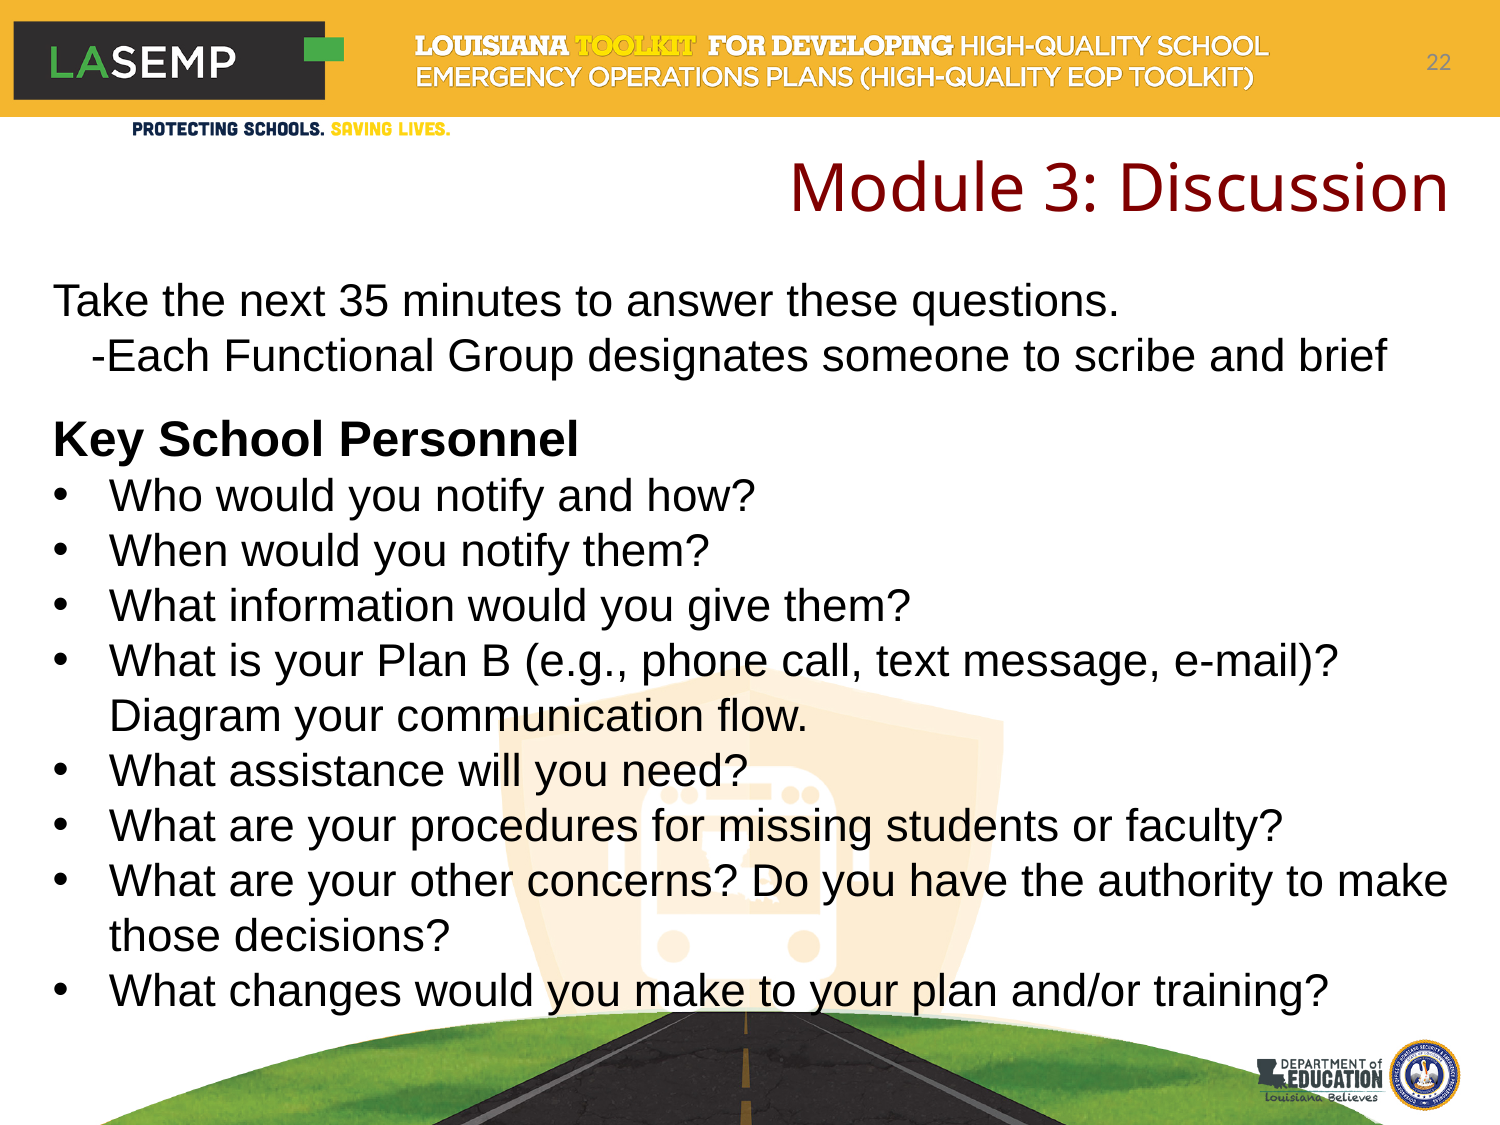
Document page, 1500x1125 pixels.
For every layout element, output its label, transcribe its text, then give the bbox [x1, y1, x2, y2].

slide_number 22 [1116, 30, 1467, 90]
text_box Take the next 35 minutes to answer these questions. -Each Functional Group designates someone to scribe and brief Key School Personnel Who would you notify and how? When would you notify them? What information would you give them? What is your Plan B (e.g., phone call, text message, e-mail)? Diagram your communication flow. What assistance will you need? What are your procedures for missing students or faculty? What are your other concerns? Do you have the authority to make those decisions? What changes would you make to your plan and/or training? [37, 263, 1467, 1024]
title Module 3: Discussion [116, 90, 1467, 263]
picture [0, 0, 1500, 1125]
